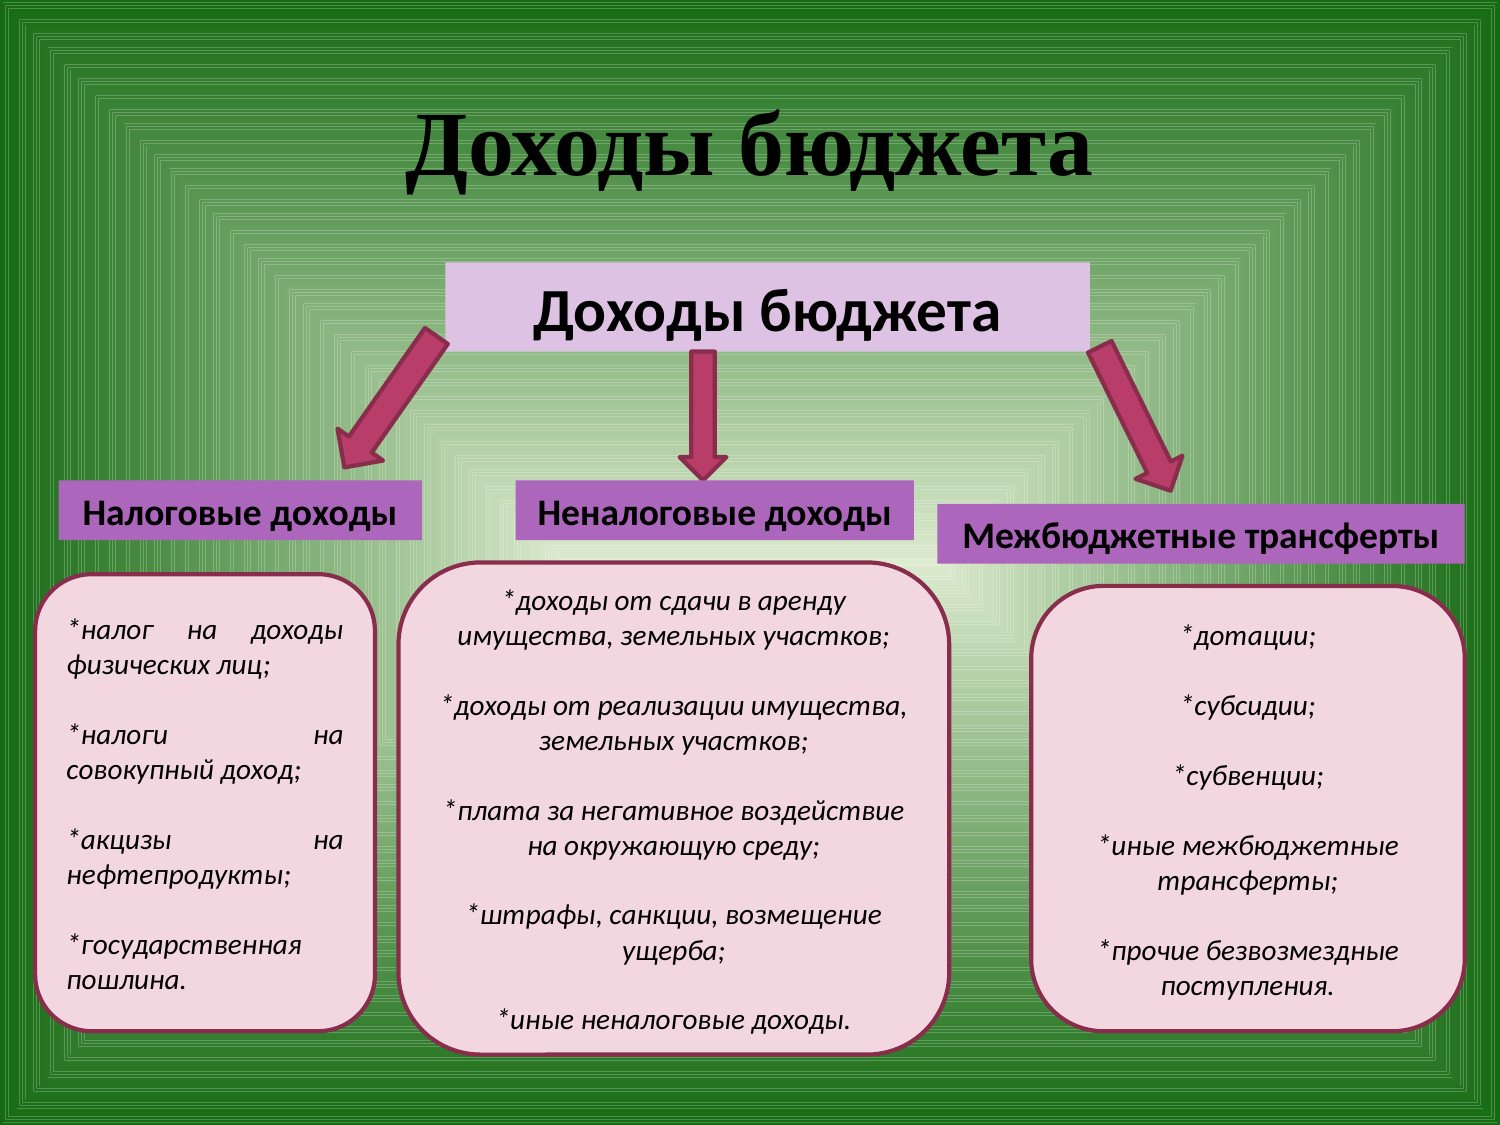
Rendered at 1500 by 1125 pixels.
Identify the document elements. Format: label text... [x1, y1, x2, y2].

text_box *доходы от сдачи в аренду имущества, земельных участков; *доходы от реализации имущества, земельных участков; *плата за негативное воздействие на окружающую среду; *штрафы, санкции, возмещение ущерба; *иные неналоговые доходы. [396, 560, 952, 1057]
list Доходы бюджета [445, 262, 1090, 352]
text_box *налог на доходы физических лиц; *налоги на совокупный доход; *акцизы на нефтепродукты; *государственная пошлина. [33, 572, 378, 1034]
text_box Неналоговые доходы [515, 480, 914, 541]
title Доходы бюджета [75, 45, 1425, 233]
text_box [335, 325, 450, 470]
text_box [1086, 338, 1185, 493]
text_box Межбюджетные трансферты [937, 503, 1465, 564]
text_box [677, 349, 729, 480]
text_box Налоговые доходы [58, 480, 422, 541]
text_box *дотации; *субсидии; *субвенции; *иные межбюджетные трансферты; *прочие безвозмездные поступления. [1029, 583, 1467, 1034]
